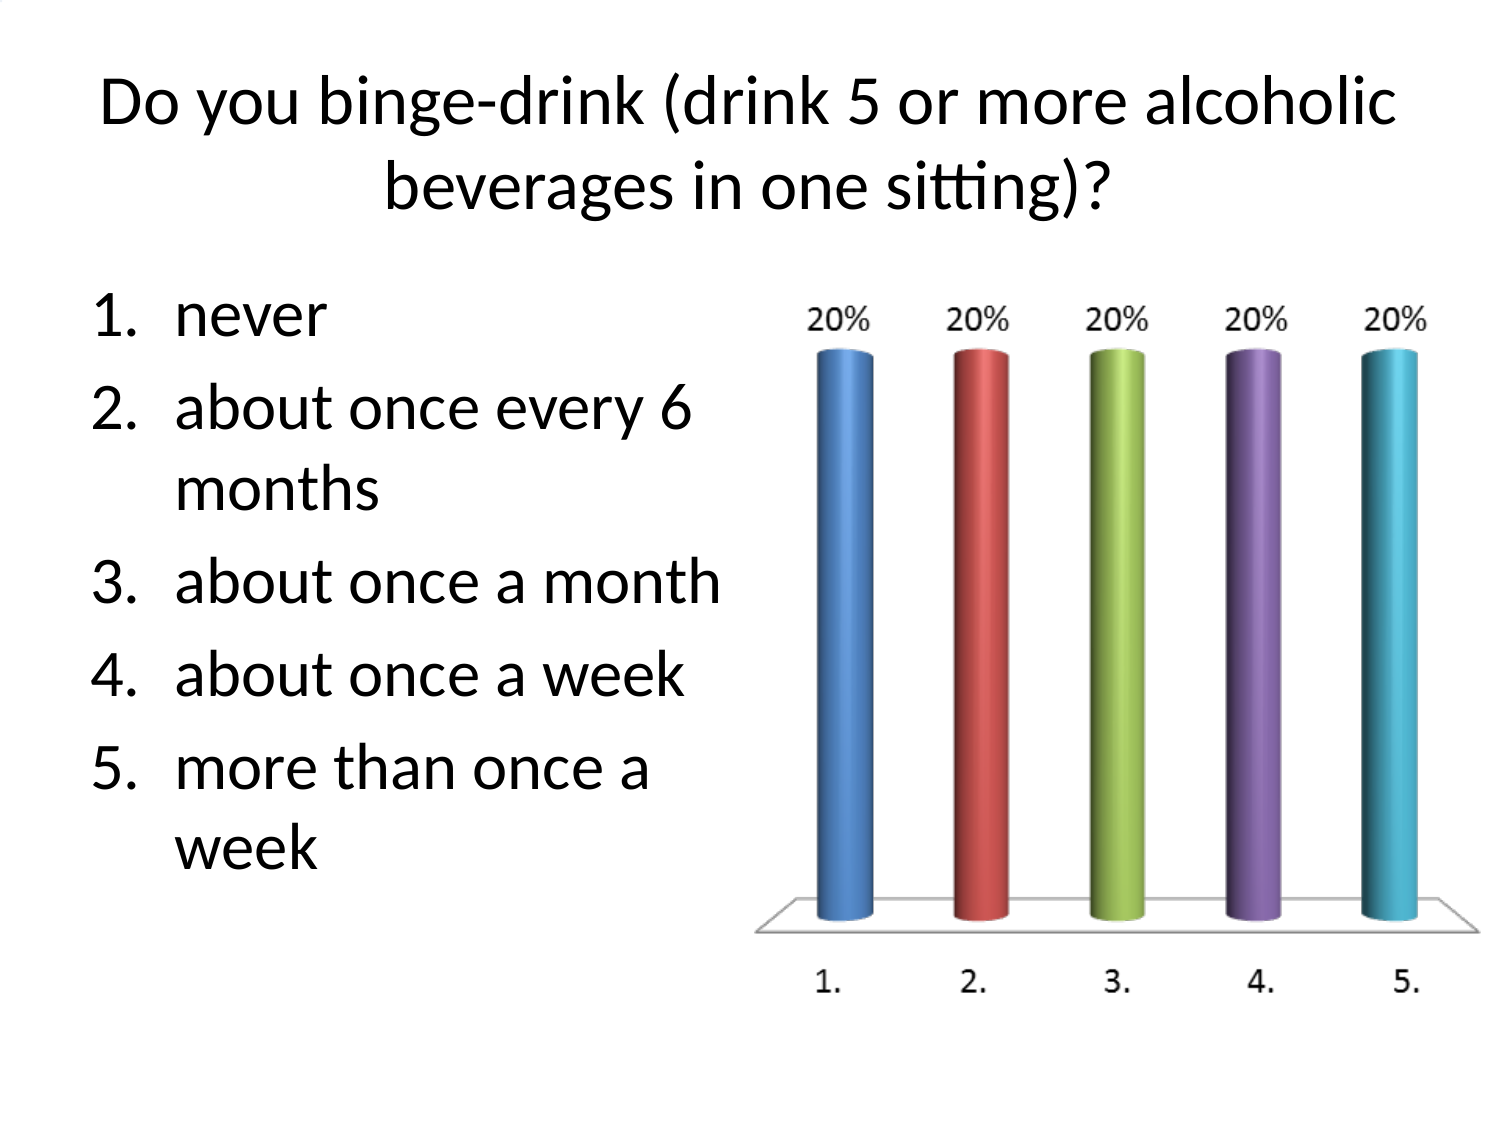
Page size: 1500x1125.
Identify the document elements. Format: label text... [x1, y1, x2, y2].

text_box [737, 269, 1492, 1117]
list never about once every 6 months about once a month about once a week more than once a week [75, 262, 750, 1005]
title Do you binge-drink (drink 5 or more alcoholic beverages in one sitting)? [75, 45, 1425, 233]
